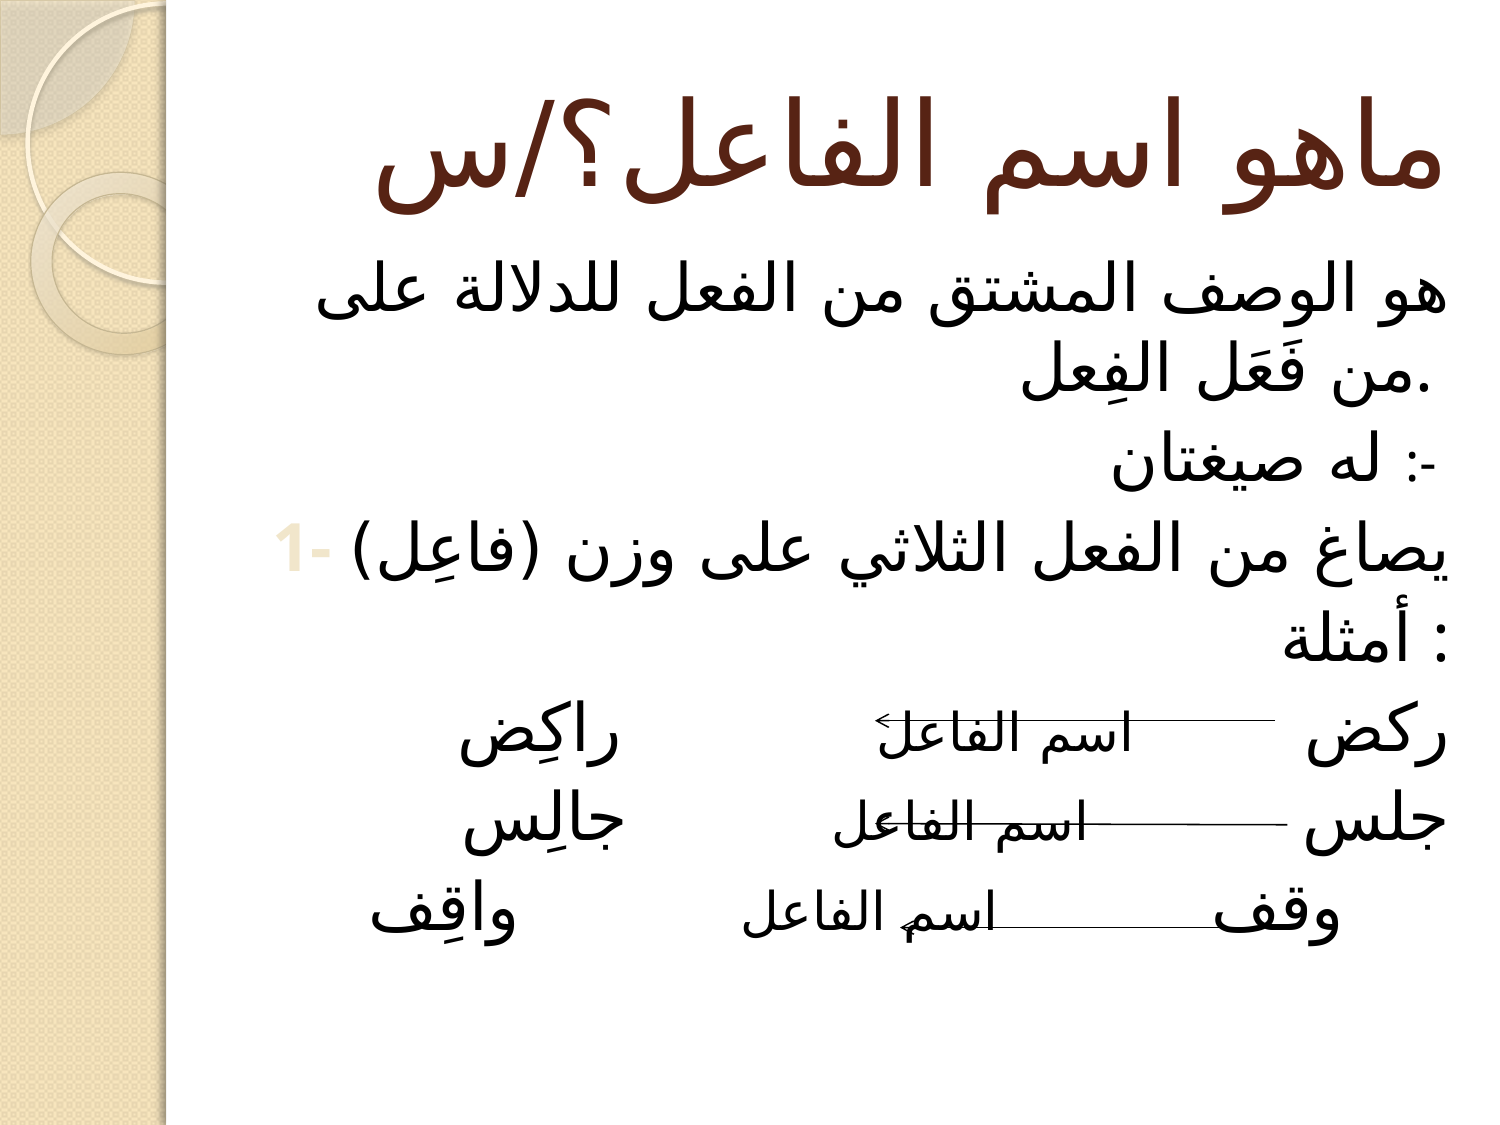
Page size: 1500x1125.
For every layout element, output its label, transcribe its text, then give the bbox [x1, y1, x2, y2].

title ماهو اسم الفاعل؟/س [235, 45, 1466, 233]
list هو الوصف المشتق من الفعل للدلالة على من فَعَل الفِعل. له صيغتان :- 1- يصاغ من الفعل الثلاثي على وزن (فاعِل) أمثلة : ركض اسم الفاعل راكِض جلس اسم الفاعل جالِس وقف اسم الفاعل واقِف [235, 237, 1466, 1025]
